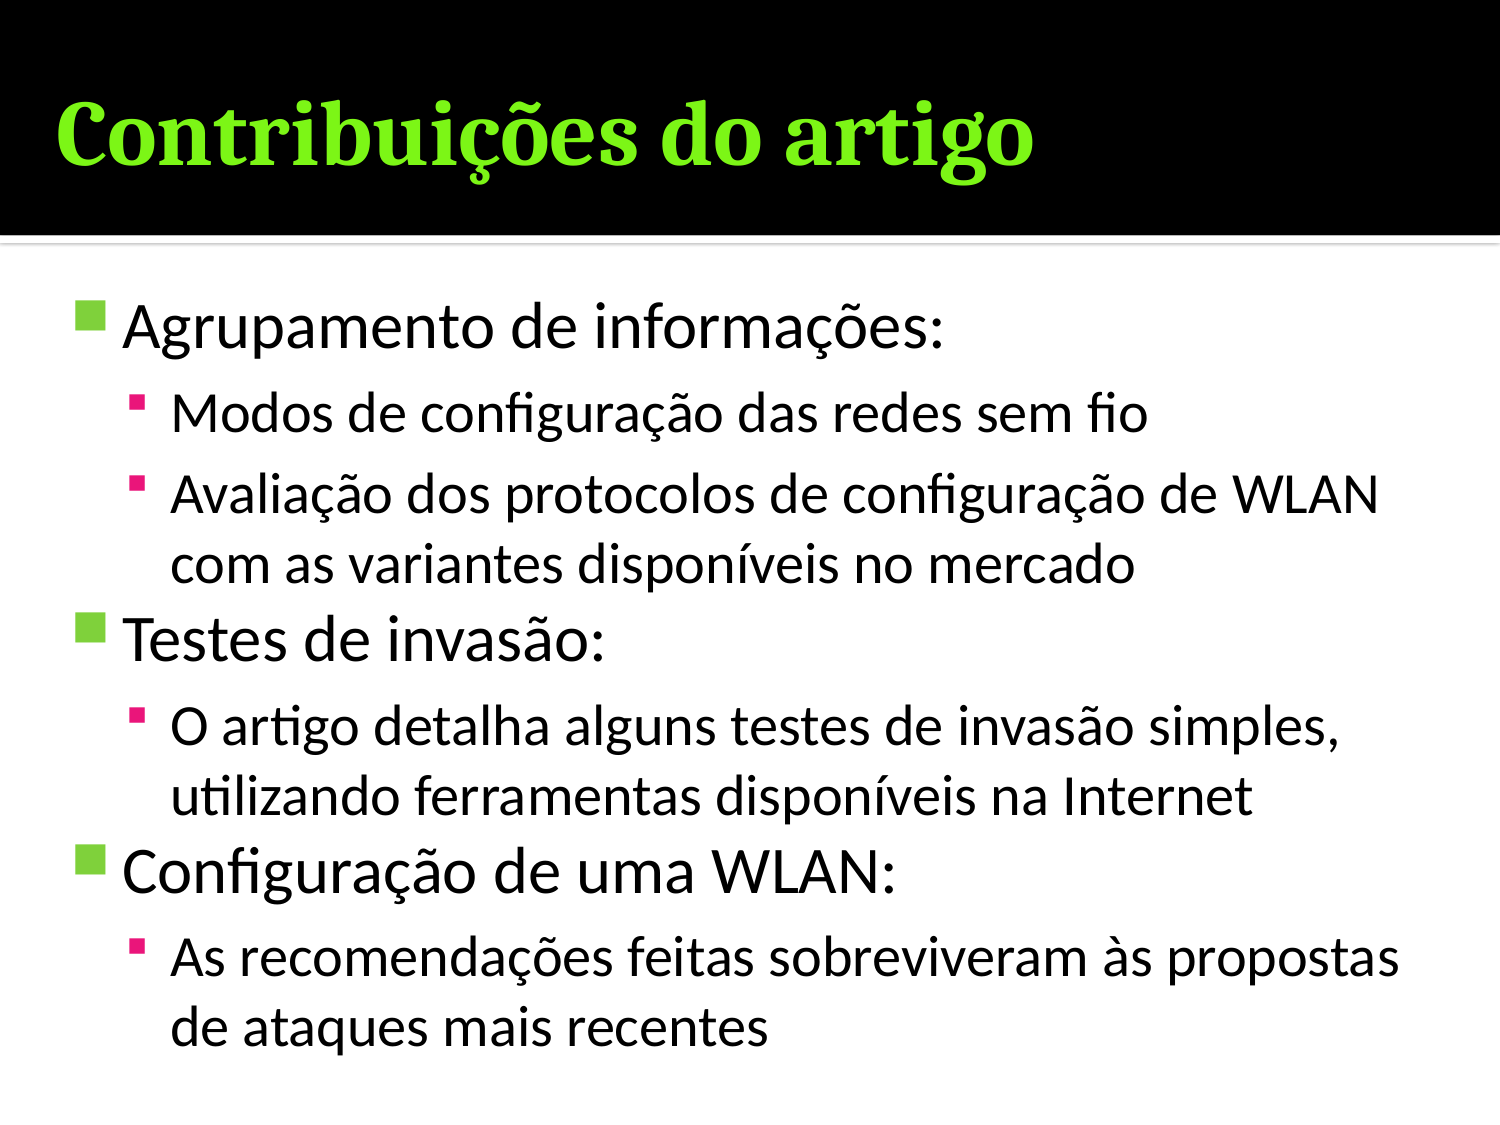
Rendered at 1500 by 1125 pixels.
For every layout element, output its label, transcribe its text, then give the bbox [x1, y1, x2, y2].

title Contribuições do artigo [41, 25, 1459, 231]
list Agrupamento de informações: Modos de configuração das redes sem fio Avaliação dos protocolos de configuração de WLAN com as variantes disponíveis no mercado Testes de invasão: O artigo detalha alguns testes de invasão simples, utilizando ferramentas disponíveis na Internet Configuração de uma WLAN: As recomendações feitas sobreviveram às propostas de ataques mais recentes [41, 267, 1459, 1094]
